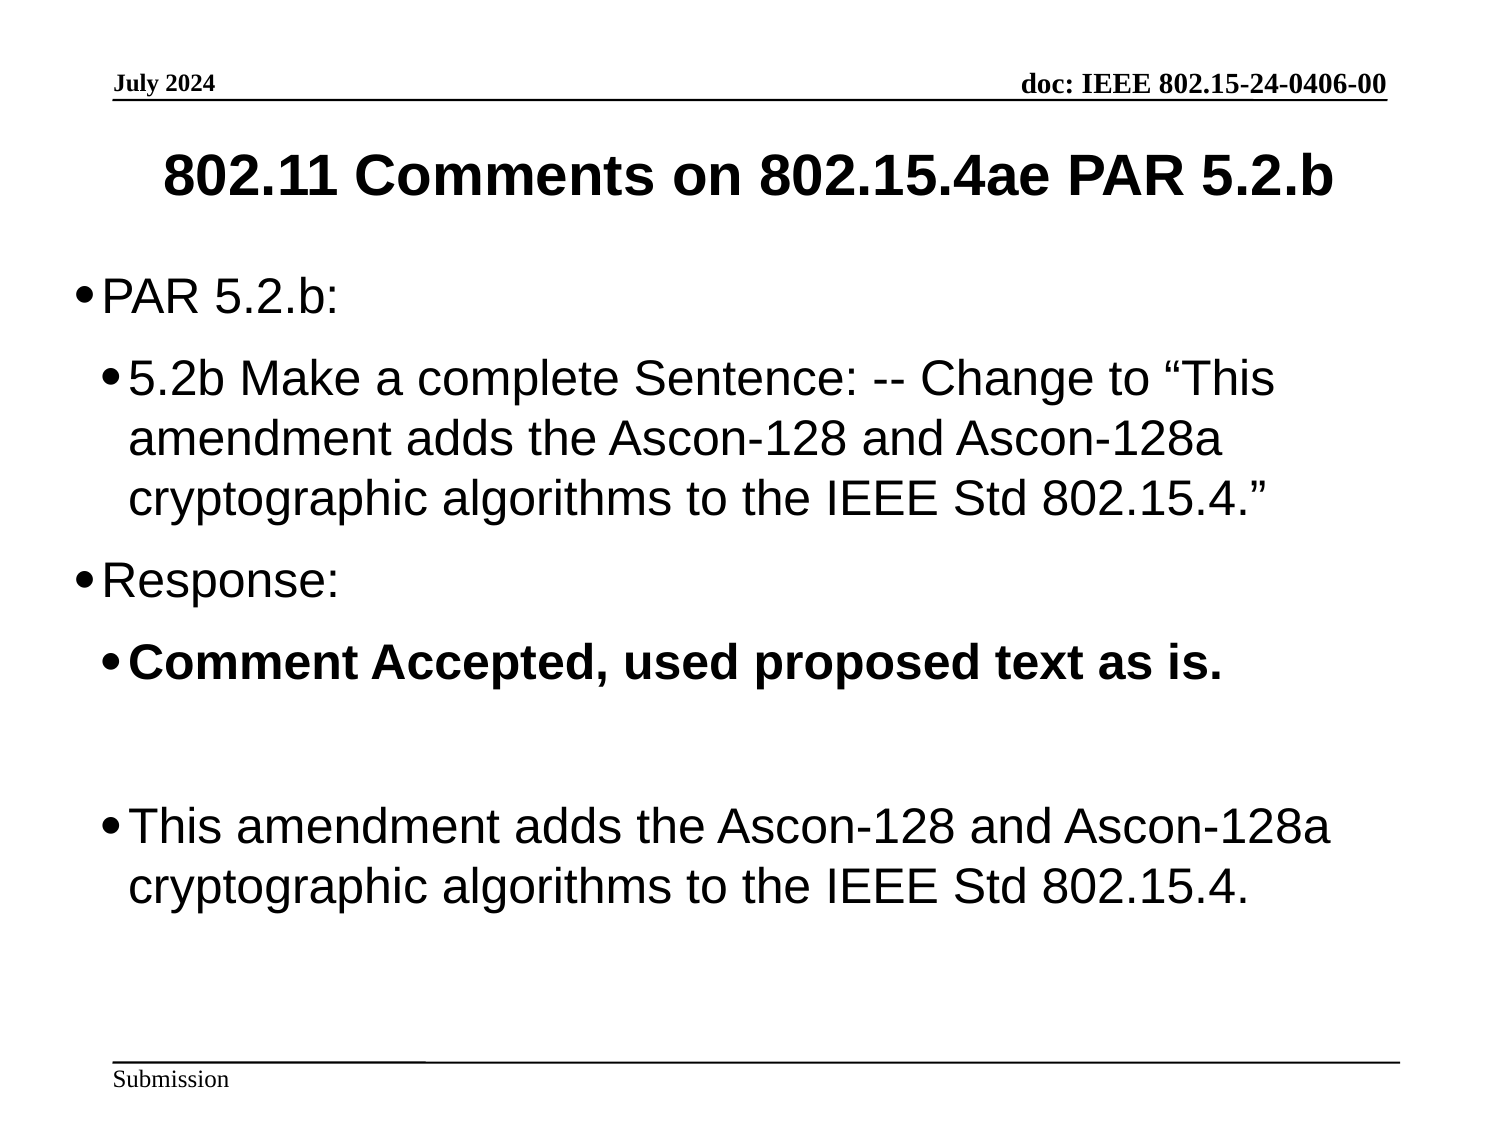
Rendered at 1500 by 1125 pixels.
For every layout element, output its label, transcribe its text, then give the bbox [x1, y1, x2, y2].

text_box PAR 5.2.b: 5.2b Make a complete Sentence: -- Change to “This amendment adds the Ascon-128 and Ascon-128a cryptographic algorithms to the IEEE Std 802.15.4.” Response: Comment Accepted, used proposed text as is. This amendment adds the Ascon-128 and Ascon-128a cryptographic algorithms to the IEEE Std 802.15.4. [74, 263, 1425, 916]
text_box 802.11 Comments on 802.15.4ae PAR 5.2.b [74, 112, 1425, 233]
